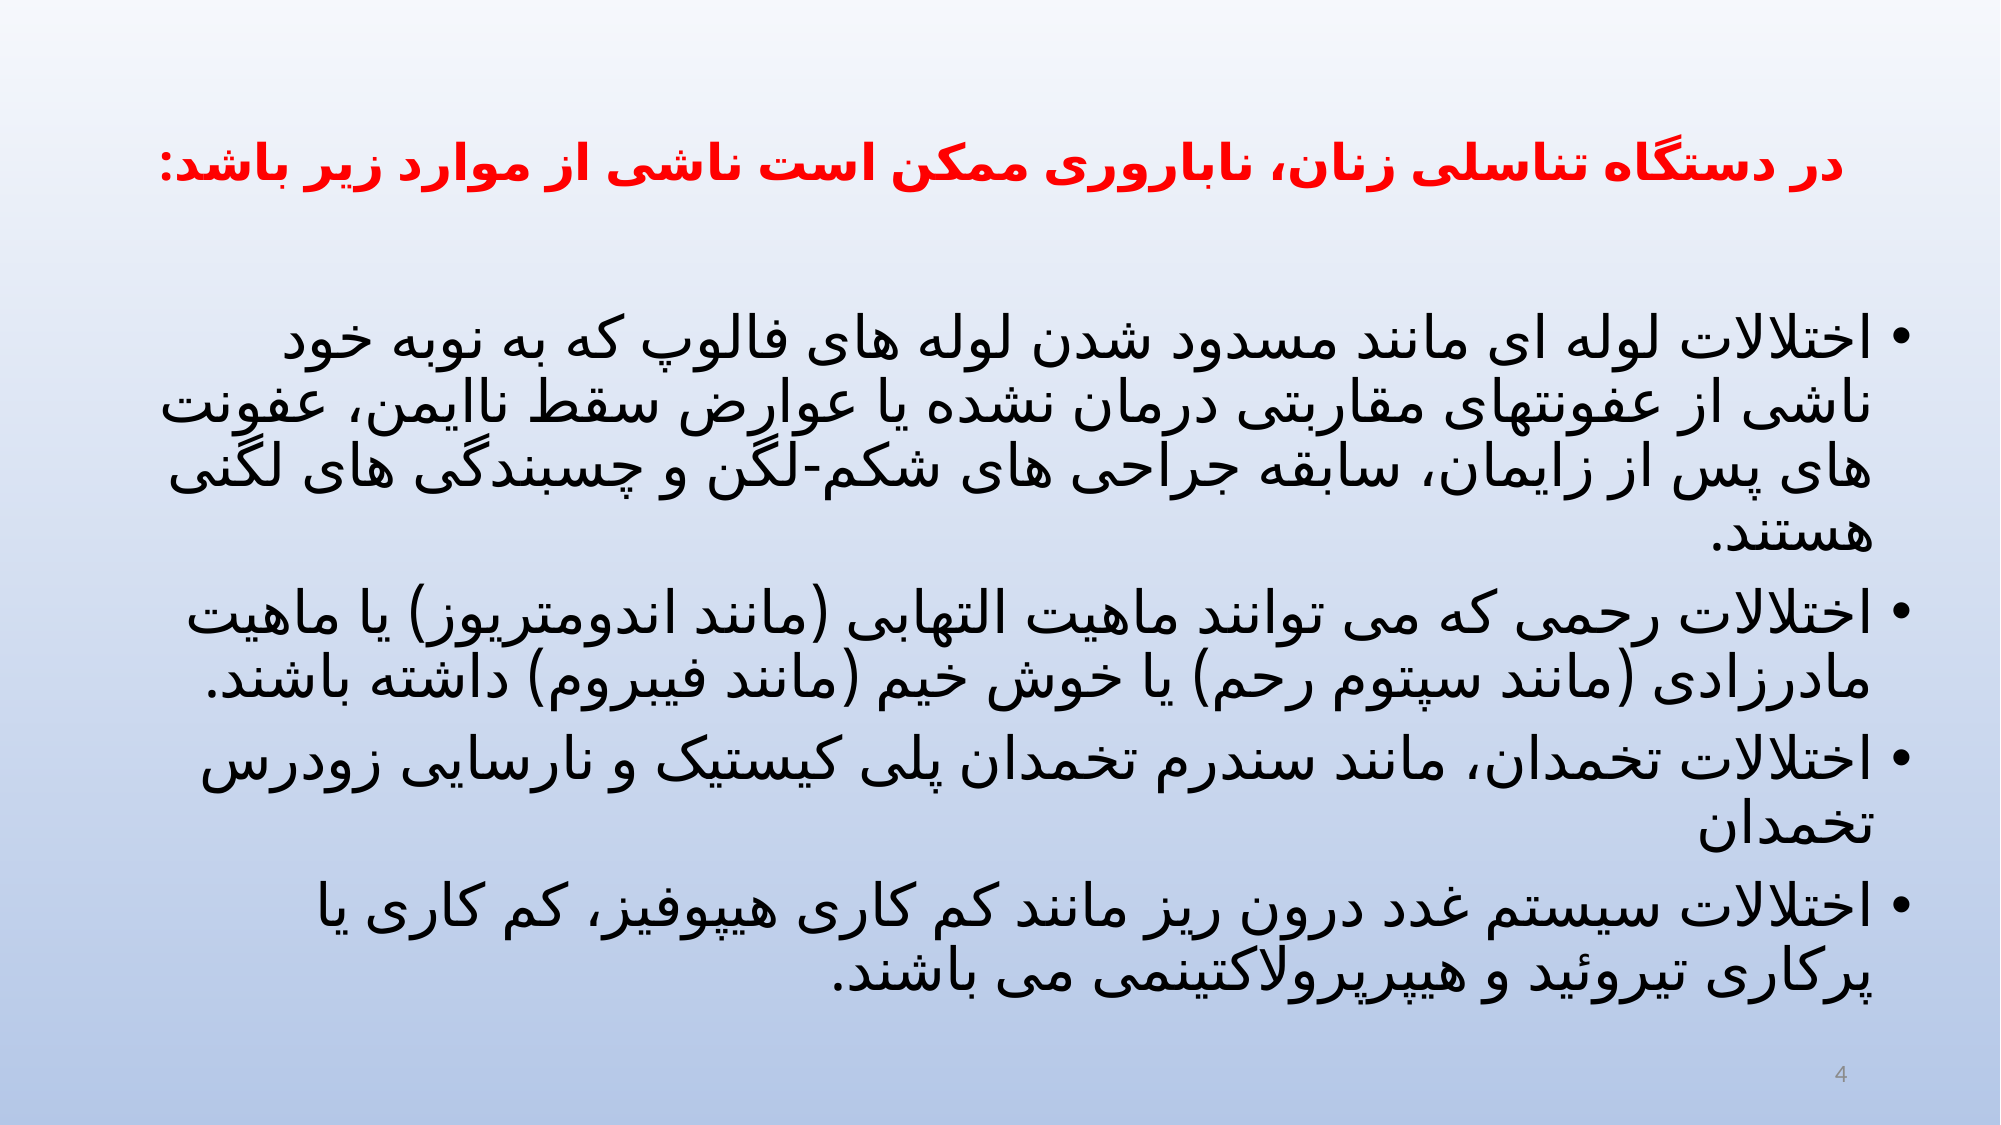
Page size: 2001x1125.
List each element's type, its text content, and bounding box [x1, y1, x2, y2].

title در دستگاه تناسلی زنان، ناباروری ممکن است ناشی از موارد زیر باشد: [137, 111, 1863, 278]
slide_number 4 [1412, 1042, 1863, 1103]
list اختلالات لوله ای مانند مسدود شدن لوله های فالوپ که به نوبه خود ناشی از عفونتهای مقاربتی درمان نشده یا عوارض سقط ناایمن، عفونت های پس از زایمان، سابقه جراحی های شکم-لگن و چسبندگی های لگنی هستند. اختلالات رحمی که می توانند ماهیت التهابی (مانند اندومتریوز) یا ماهیت مادرزادی (مانند سپتوم رحم) یا خوش خیم (مانند فیبروم) داشته باشند. اختلالات تخمدان، مانند سندرم تخمدان پلی کیستیک و نارسایی زودرس تخمدان اختلالات سیستم غدد درون ریز مانند کم کاری هیپوفیز، کم کاری یا پرکاری تیروئید و هیپرپرولاکتینمی می باشند. [137, 299, 1925, 1057]
